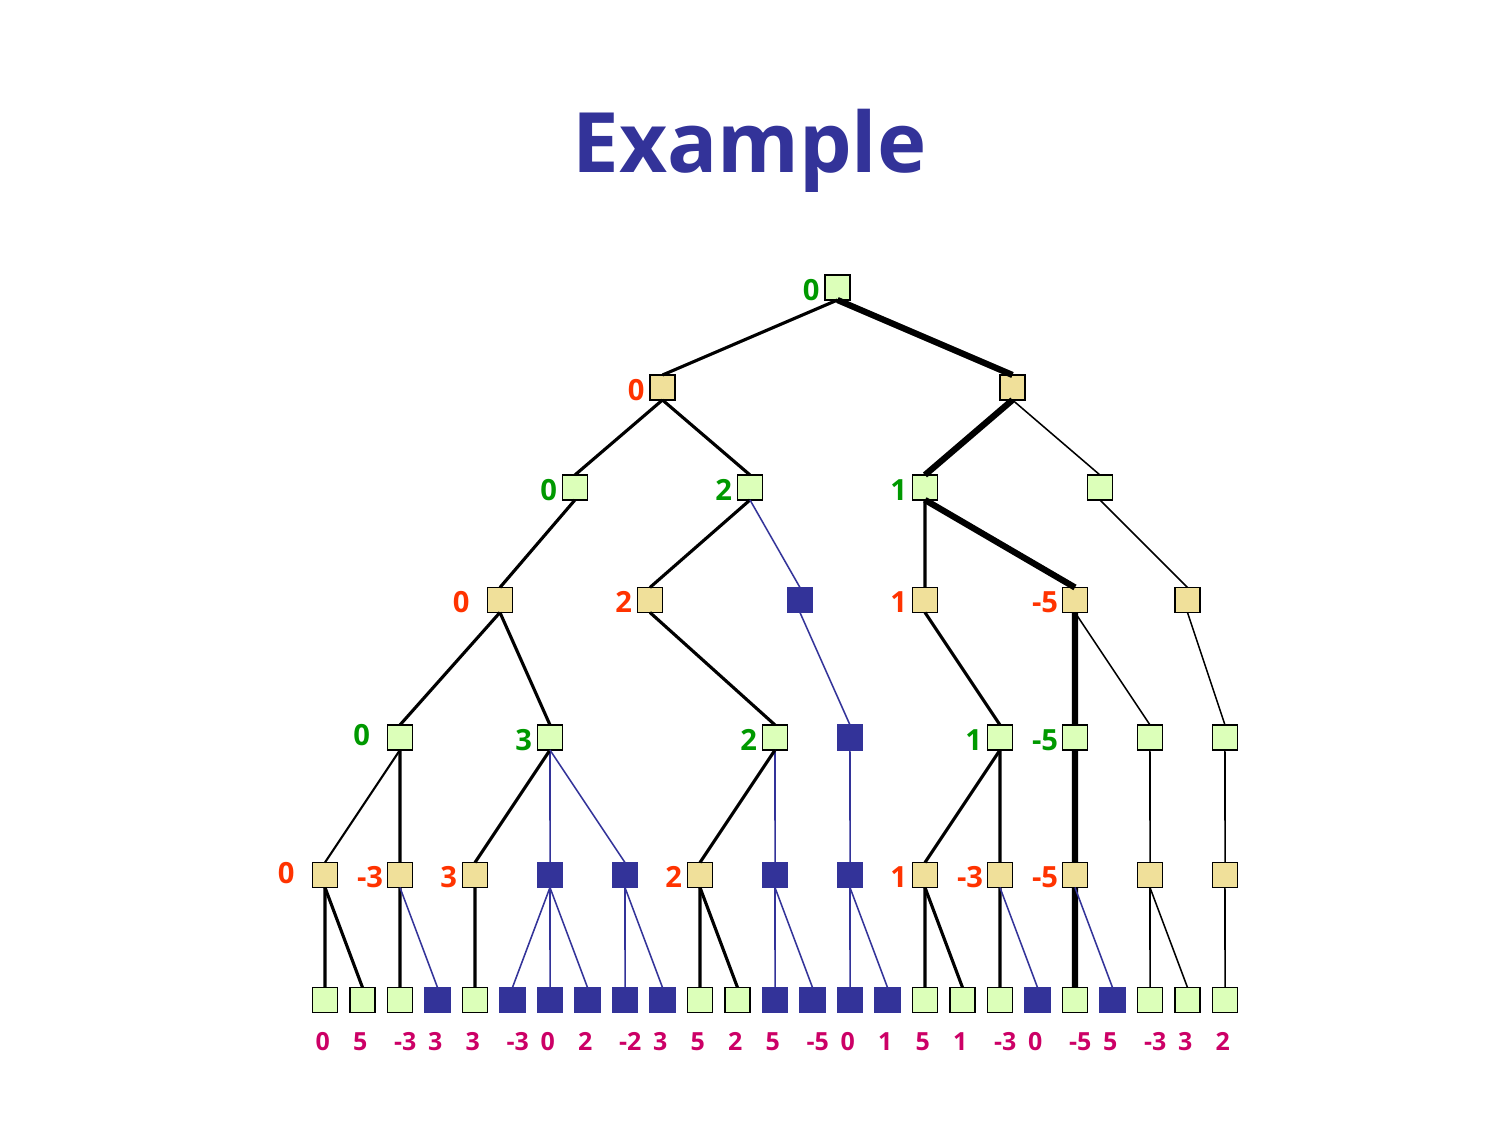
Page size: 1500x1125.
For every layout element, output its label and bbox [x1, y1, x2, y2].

text_box [438, 576, 485, 626]
text_box [263, 847, 310, 897]
text_box [328, 700, 386, 761]
title [74, 44, 1426, 233]
text_box [300, 1017, 1245, 1063]
text_box [312, 263, 1238, 1013]
